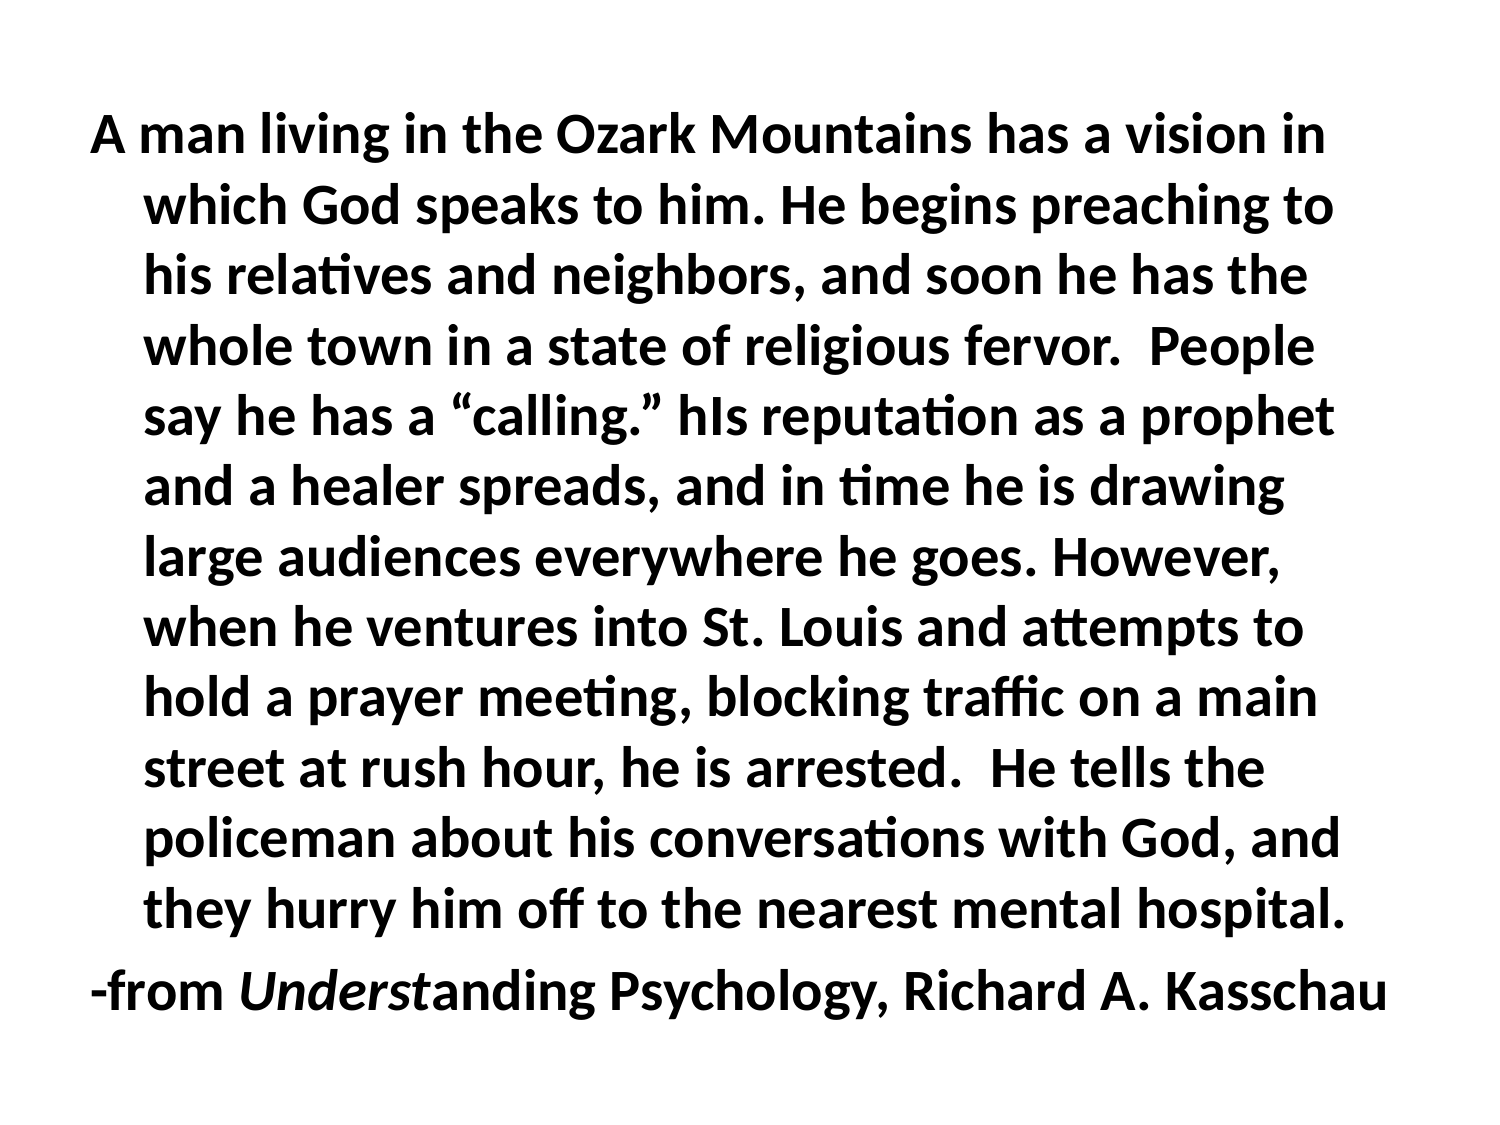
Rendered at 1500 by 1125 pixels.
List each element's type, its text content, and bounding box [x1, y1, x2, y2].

list A man living in the Ozark Mountains has a vision in which God speaks to him. He begins preaching to his relatives and neighbors, and soon he has the whole town in a state of religious fervor. People say he has a “calling.” hIs reputation as a prophet and a healer spreads, and in time he is drawing large audiences everywhere he goes. However, when he ventures into St. Louis and attempts to hold a prayer meeting, blocking traffic on a main street at rush hour, he is arrested. He tells the policeman about his conversations with God, and they hurry him off to the nearest mental hospital. -from Understanding Psychology, Richard A. Kasschau [75, 87, 1425, 1088]
